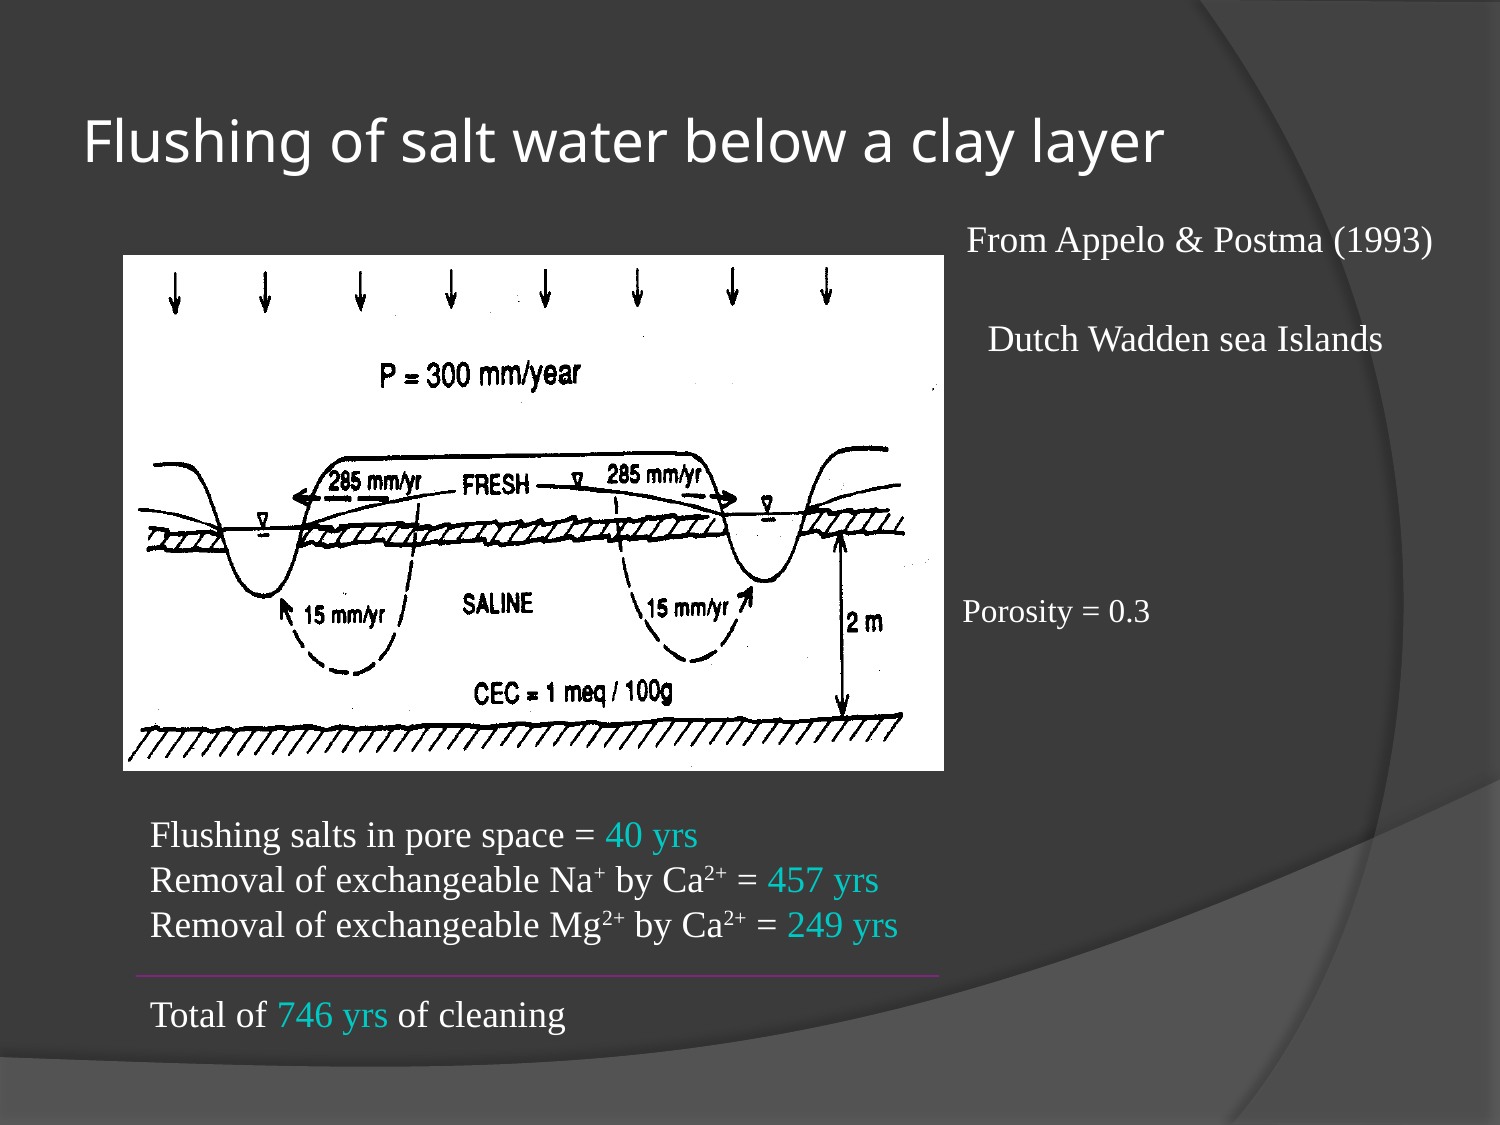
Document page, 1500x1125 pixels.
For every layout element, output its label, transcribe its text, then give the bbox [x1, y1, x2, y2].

text_box Flushing salts in pore space = 40 yrs Removal of exchangeable Na+ by Ca2+ = 457 yrs Removal of exchangeable Mg2+ by Ca2+ = 249 yrs Total of 746 yrs of cleaning [135, 802, 914, 976]
text_box Porosity = 0.3 [956, 581, 1166, 637]
title Flushing of salt water below a clay layer [75, 45, 1300, 233]
text_box From Appelo & Postma (1993) [951, 207, 1449, 268]
picture [123, 255, 945, 771]
text_box Dutch Wadden sea Islands [972, 306, 1399, 366]
text_box Flushing salts in pore space = 40 yrs Removal of exchangeable Na+ by Ca2+ = 457 yrs Removal of exchangeable Mg2+ by Ca2+ = 249 yrs Total of 746 yrs of cleaning [135, 977, 914, 1042]
